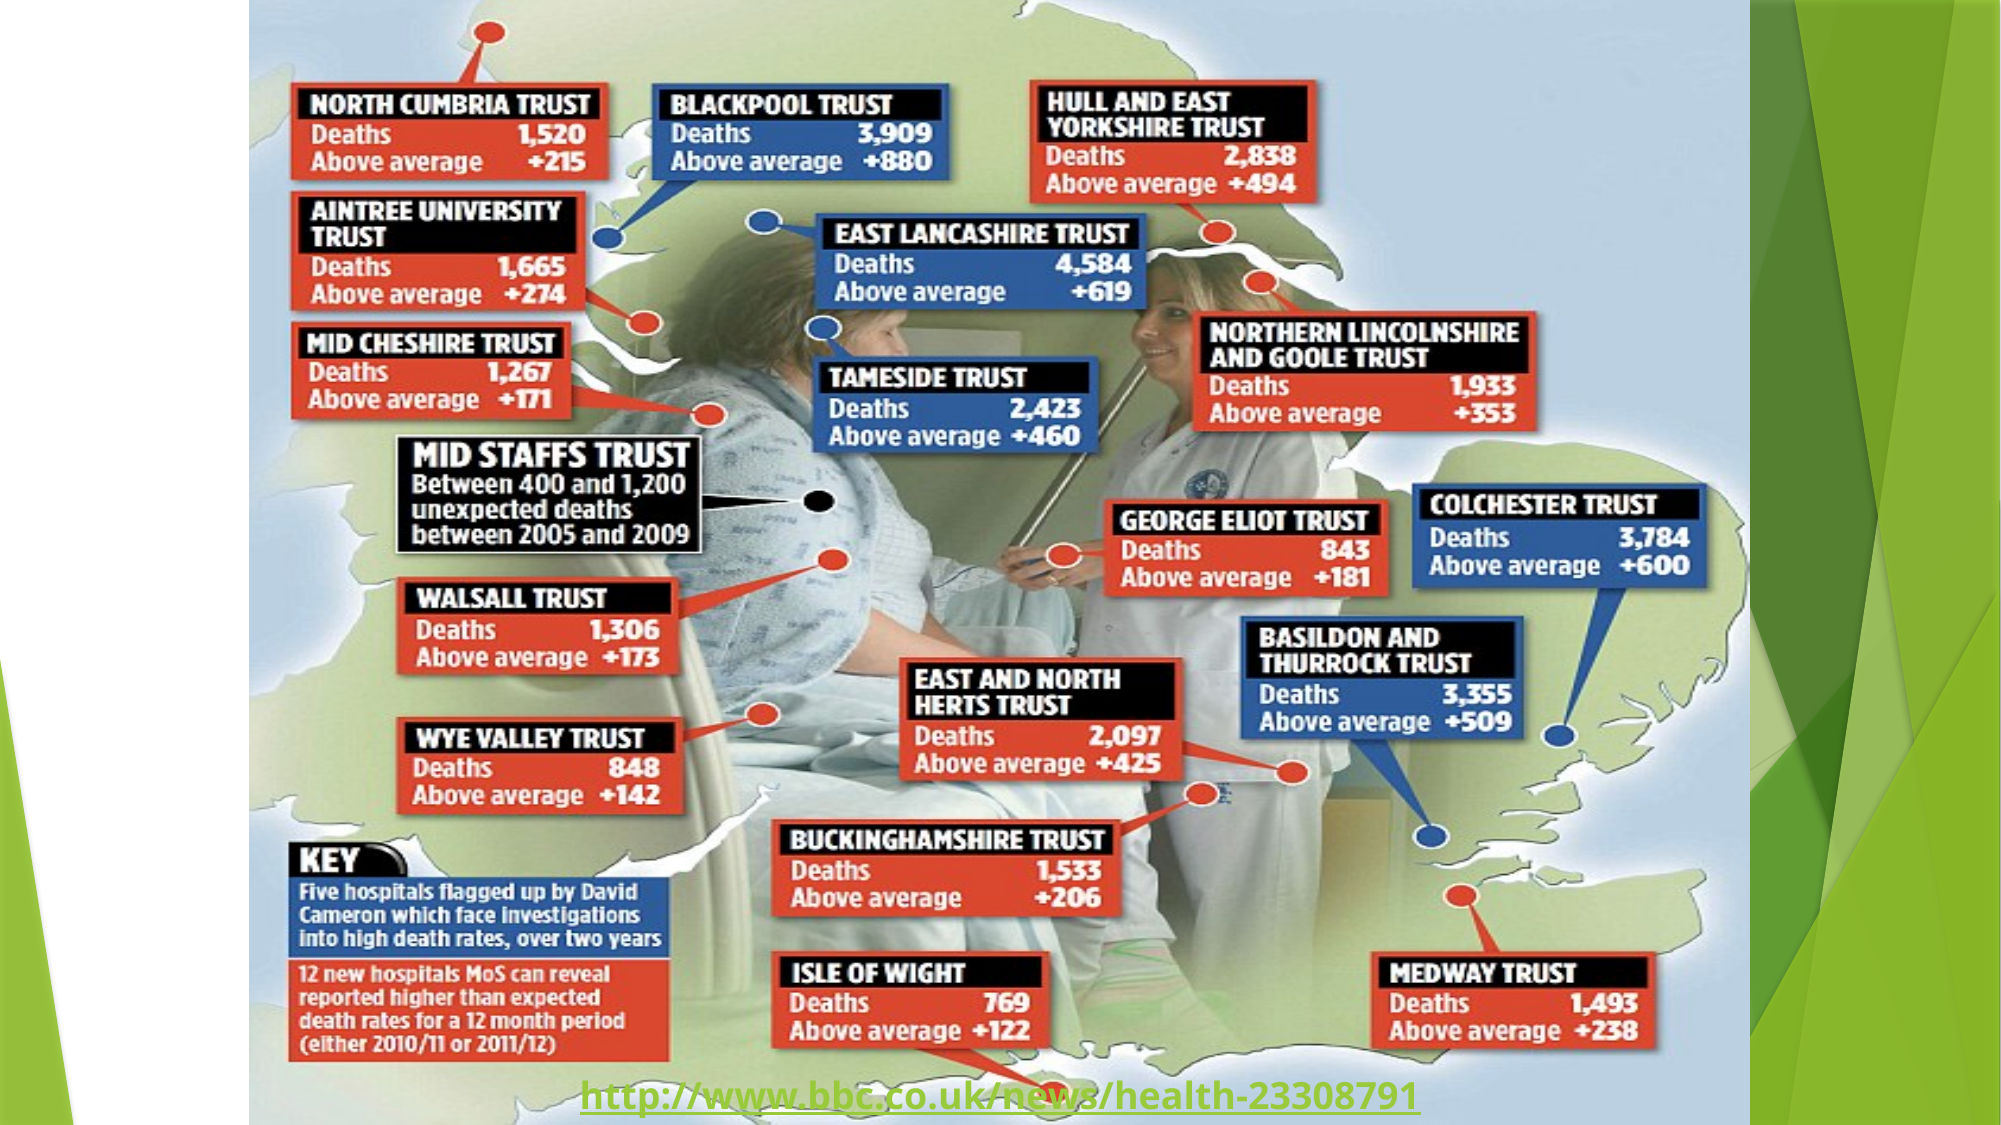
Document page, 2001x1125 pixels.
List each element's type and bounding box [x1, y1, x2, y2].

picture [249, 0, 1751, 1125]
